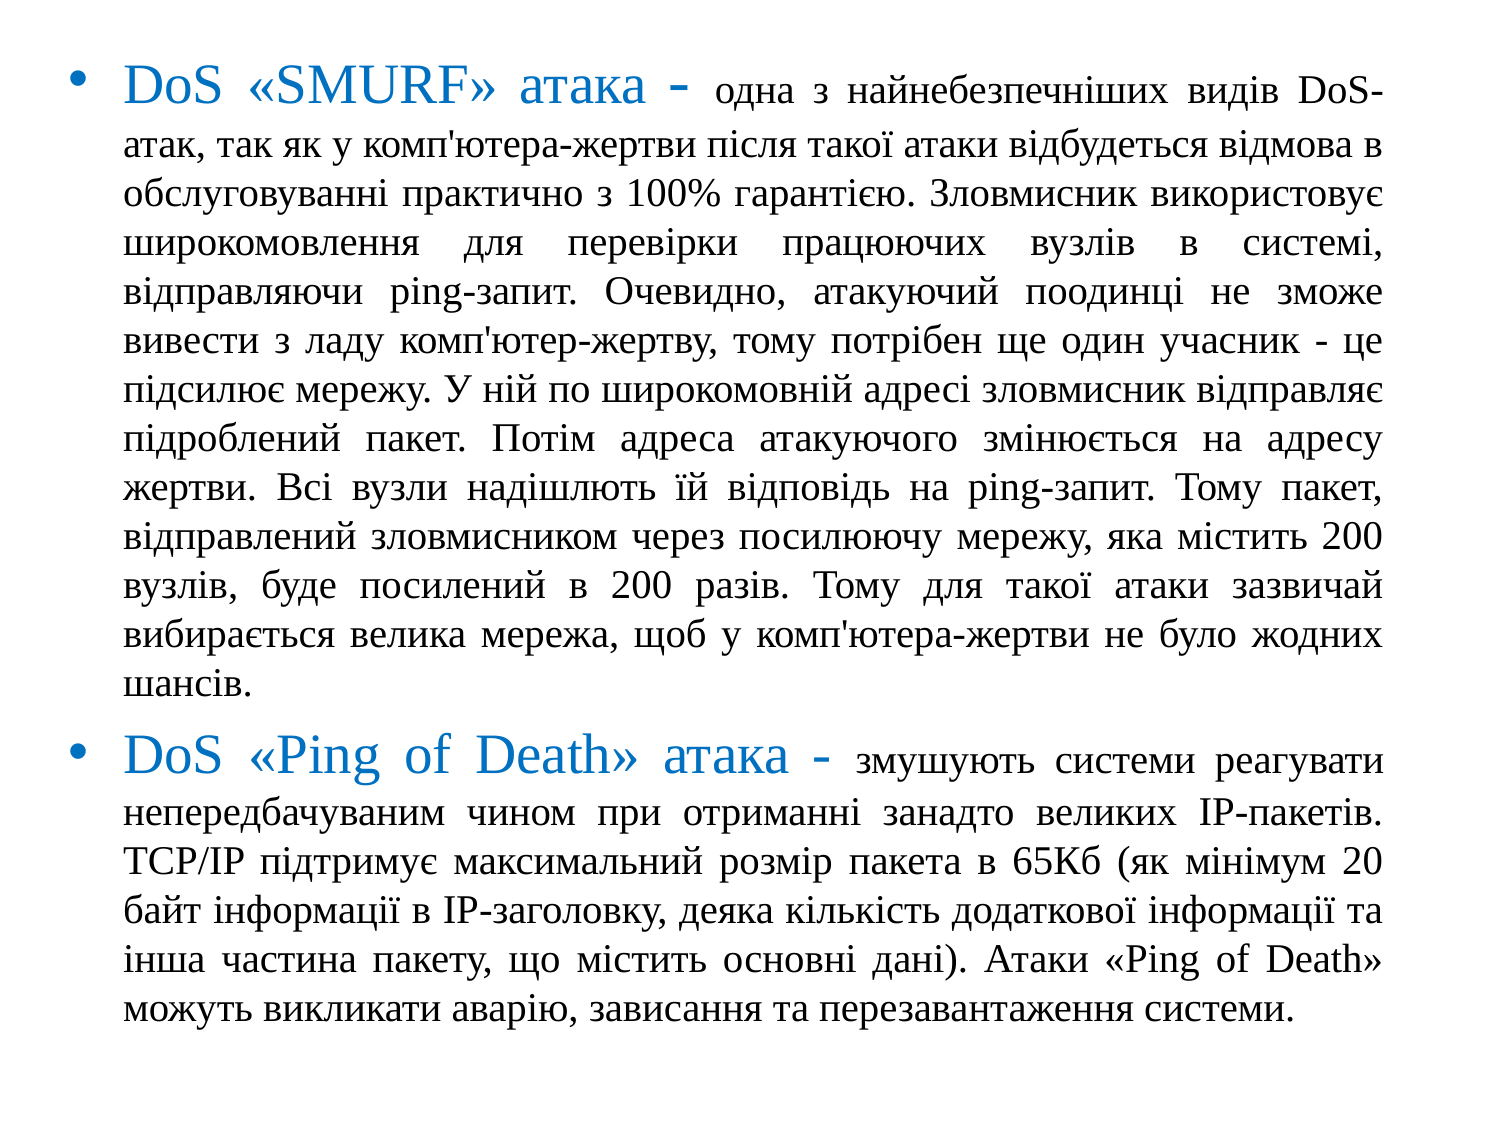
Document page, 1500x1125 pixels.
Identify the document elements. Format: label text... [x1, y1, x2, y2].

list DoS «SMURF» атака - одна з найнебезпечніших видів DoS-атак, так як у комп'ютера-жертви після такої атаки відбудеться відмова в обслуговуванні практично з 100% гарантією. Зловмисник використовує широкомовлення для перевірки працюючих вузлів в системі, відправляючи ping-запит. Очевидно, атакуючий поодинці не зможе вивести з ладу комп'ютер-жертву, тому потрібен ще один учасник - це підсилює мережу. У ній по широкомовній адресі зловмисник відправляє підроблений пакет. Потім адреса атакуючого змінюється на адресу жертви. Всі вузли надішлють їй відповідь на ping-запит. Тому пакет, відправлений зловмисником через посилюючу мережу, яка містить 200 вузлів, буде посилений в 200 разів. Тому для такої атаки зазвичай вибирається велика мережа, щоб у комп'ютера-жертви не було жодних шансів. DoS «Ping of Death» атака - змушують системи реагувати непередбачуваним чином при отриманні занадто великих IP-пакетів. TCP/IP підтримує максимальний розмір пакета в 65Кб (як мінімум 20 байт інформації в IP-заголовку, деяка кількість додаткової інформації та інша частина пакету, що містить основні дані). Атаки «Ping of Death» можуть викликати аварію, зависання та перезавантаження системи. [53, 30, 1400, 1083]
